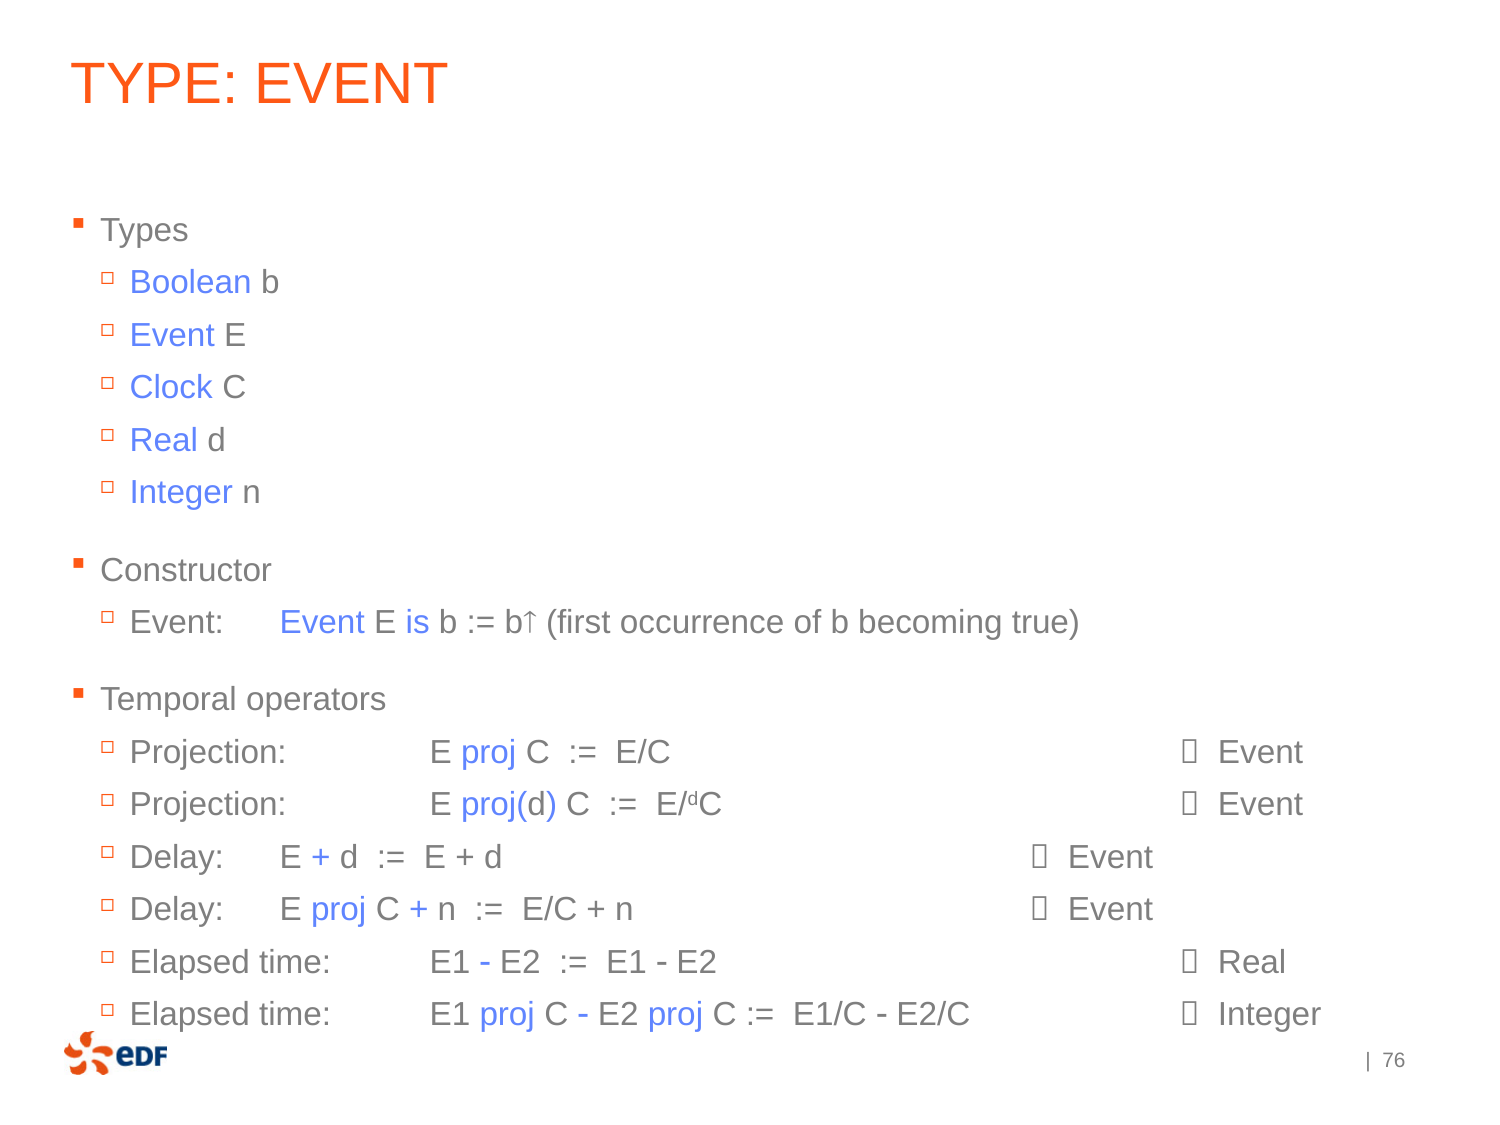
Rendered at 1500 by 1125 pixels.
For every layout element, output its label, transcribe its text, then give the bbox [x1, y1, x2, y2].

picture [64, 1071, 167, 1075]
list Types Boolean b Event E Clock C Real d Integer n Constructor Event: Event E is b := b (first occurrence of b becoming true) Temporal operators Projection: E proj C := E/C  Event Projection: E proj(d) C := E/dC  Event Delay: E + d := E + d  Event Delay: E proj C + n := E/C + n  Event Elapsed time: E1  E2 := E1  E2  Real Elapsed time: E1 proj C  E2 proj C := E1/C  E2/C  Integer [64, 208, 1436, 1071]
title Type: Event [64, 45, 1436, 185]
